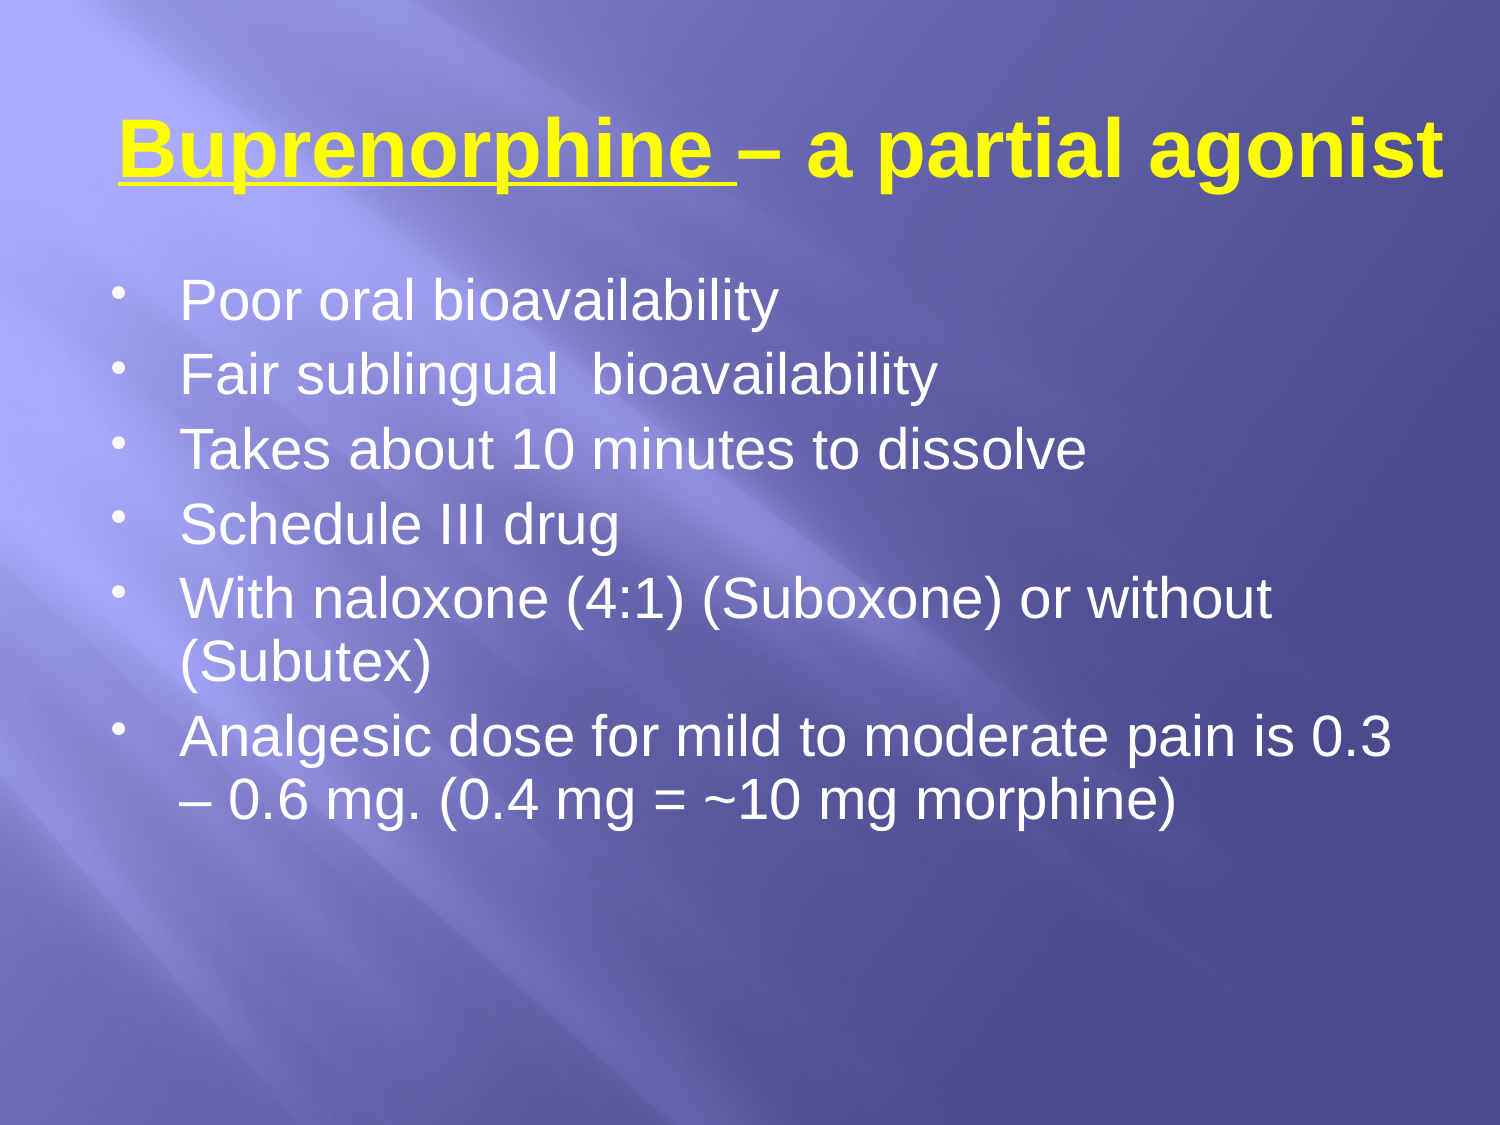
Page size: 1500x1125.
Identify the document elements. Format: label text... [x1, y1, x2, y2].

list Poor oral bioavailability Fair sublingual bioavailability Takes about 10 minutes to dissolve Schedule III drug With naloxone (4:1) (Suboxone) or without (Subutex) Analgesic dose for mild to moderate pain is 0.3 – 0.6 mg. (0.4 mg = ~10 mg morphine) [75, 262, 1425, 1035]
title Buprenorphine – a partial agonist [87, 50, 1475, 238]
